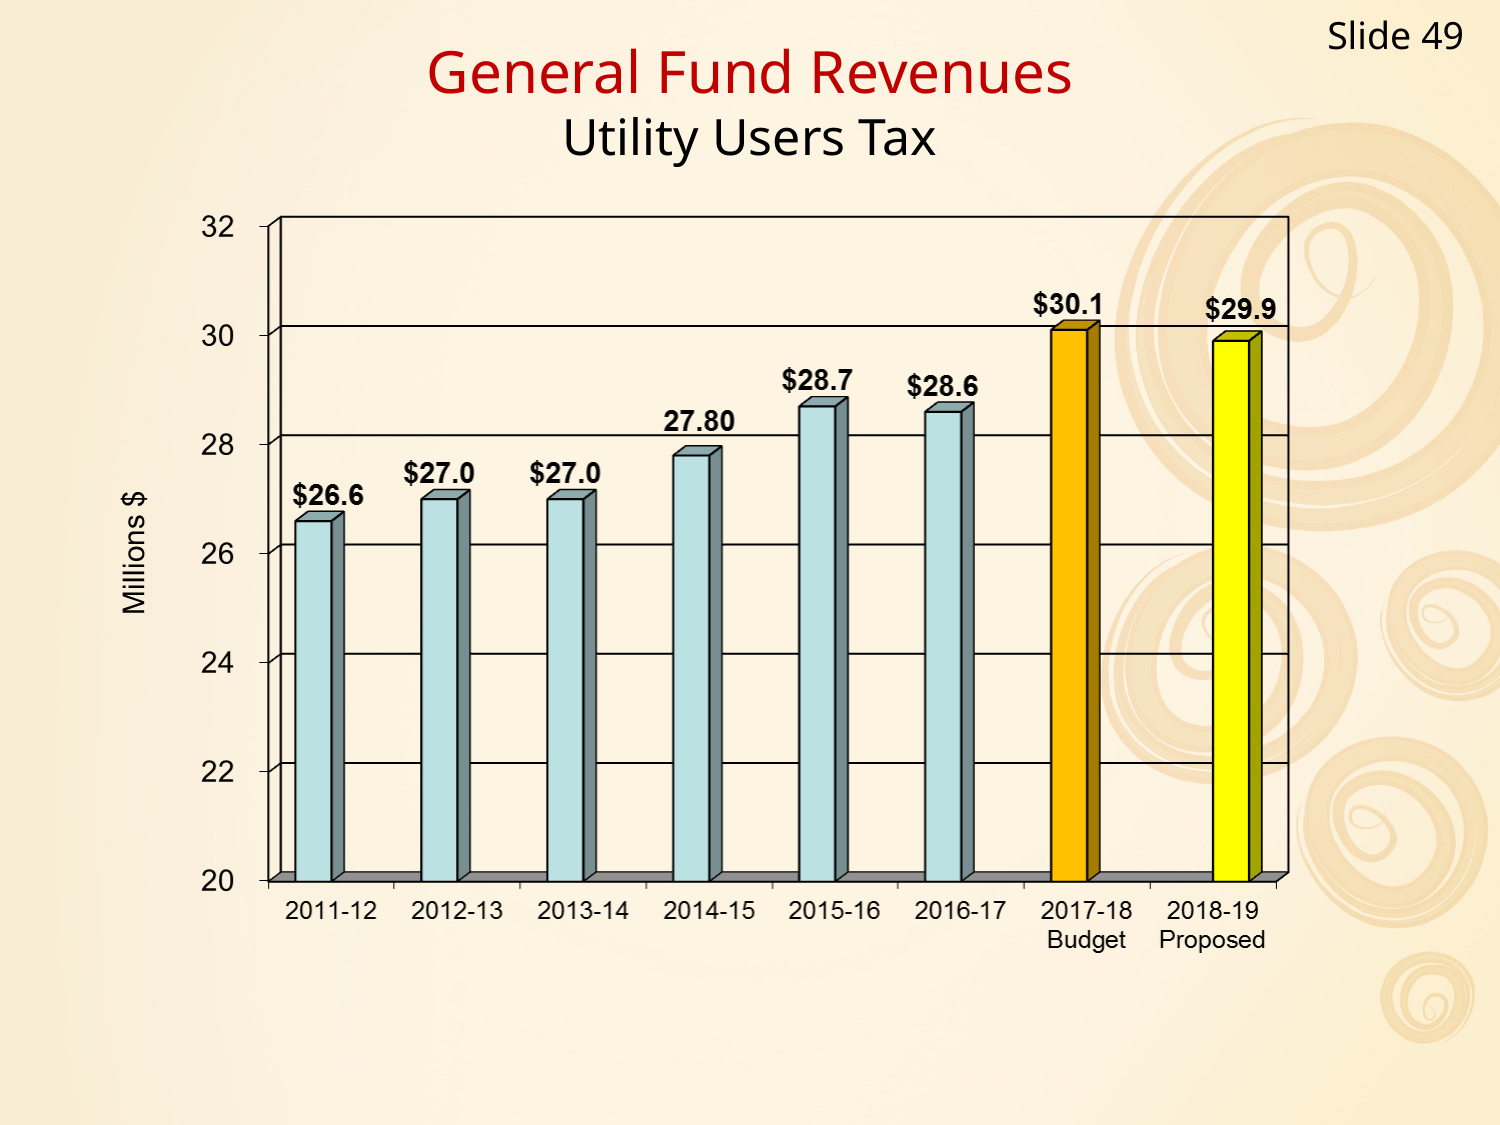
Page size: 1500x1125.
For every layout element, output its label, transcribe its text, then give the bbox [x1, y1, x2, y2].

slide_number Slide 49 [1312, 4, 1500, 80]
text_box General Fund Revenues Utility Users Tax [74, 24, 1425, 175]
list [62, 168, 1371, 1001]
picture [0, 0, 1500, 1125]
